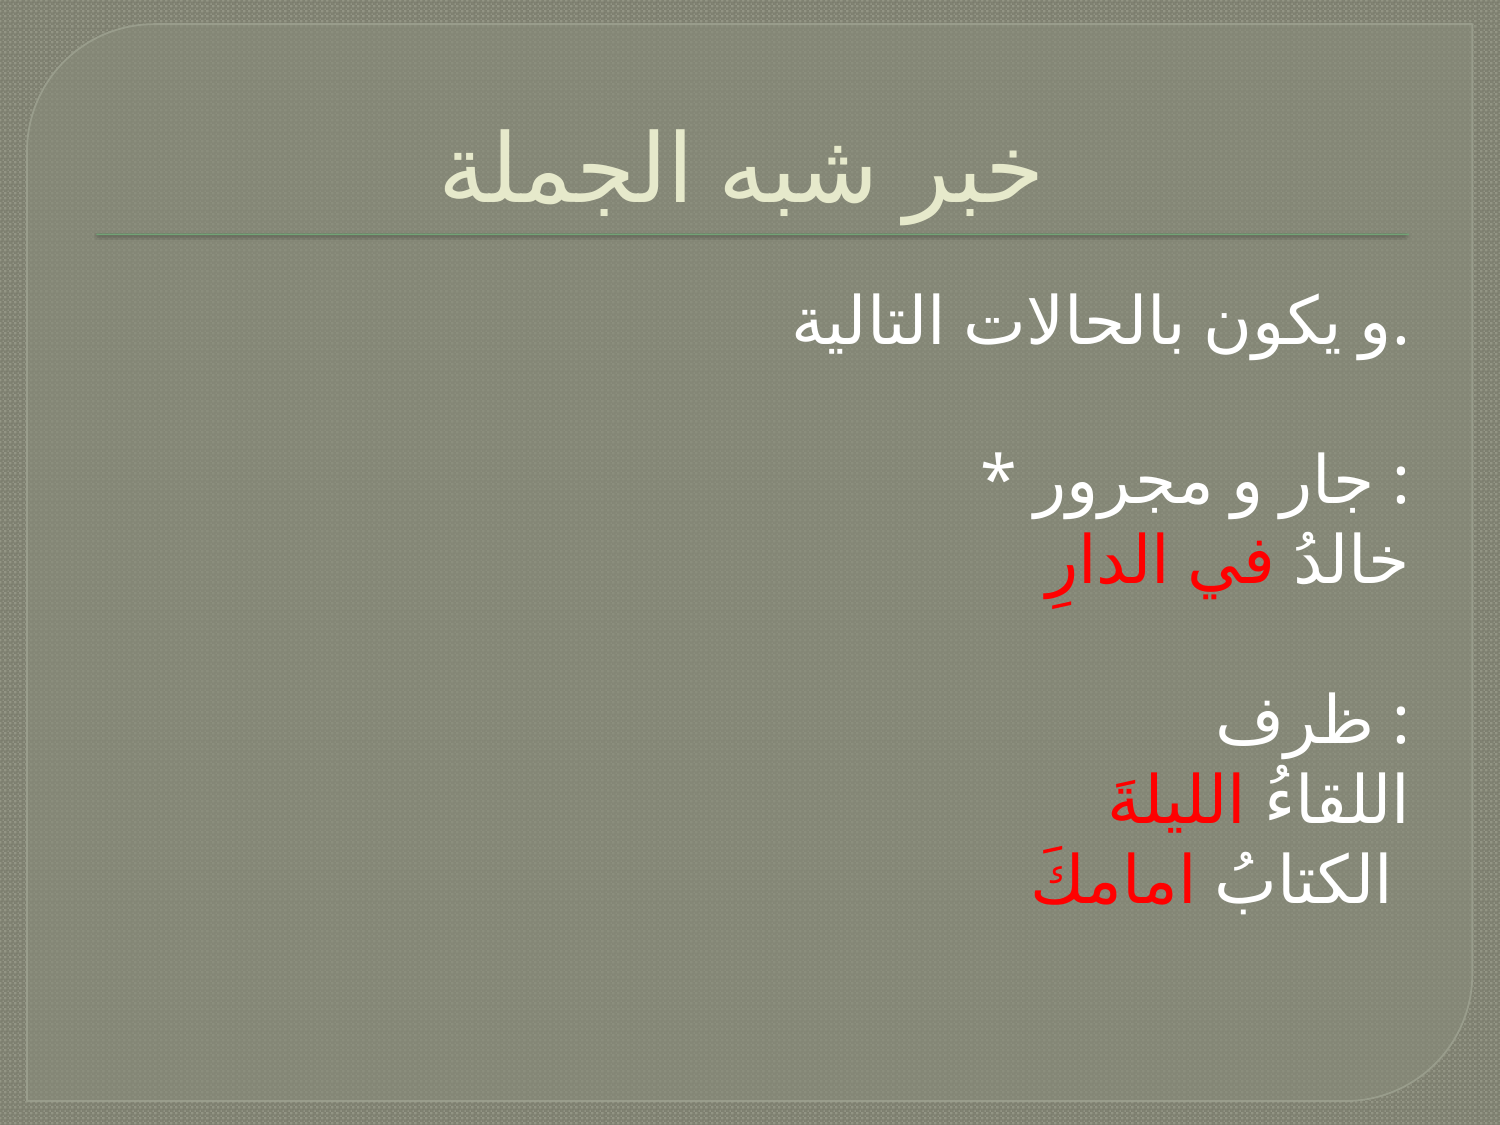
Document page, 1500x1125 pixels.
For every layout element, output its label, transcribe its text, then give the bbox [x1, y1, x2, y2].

list و يكون بالحالات التالية. * جار و مجرور : خالدُ في الدارِ ظرف : اللقاءُ الليلةَ الكتابُ امامكَ [75, 270, 1425, 1013]
title خبر شبه الجملة [75, 41, 1425, 230]
